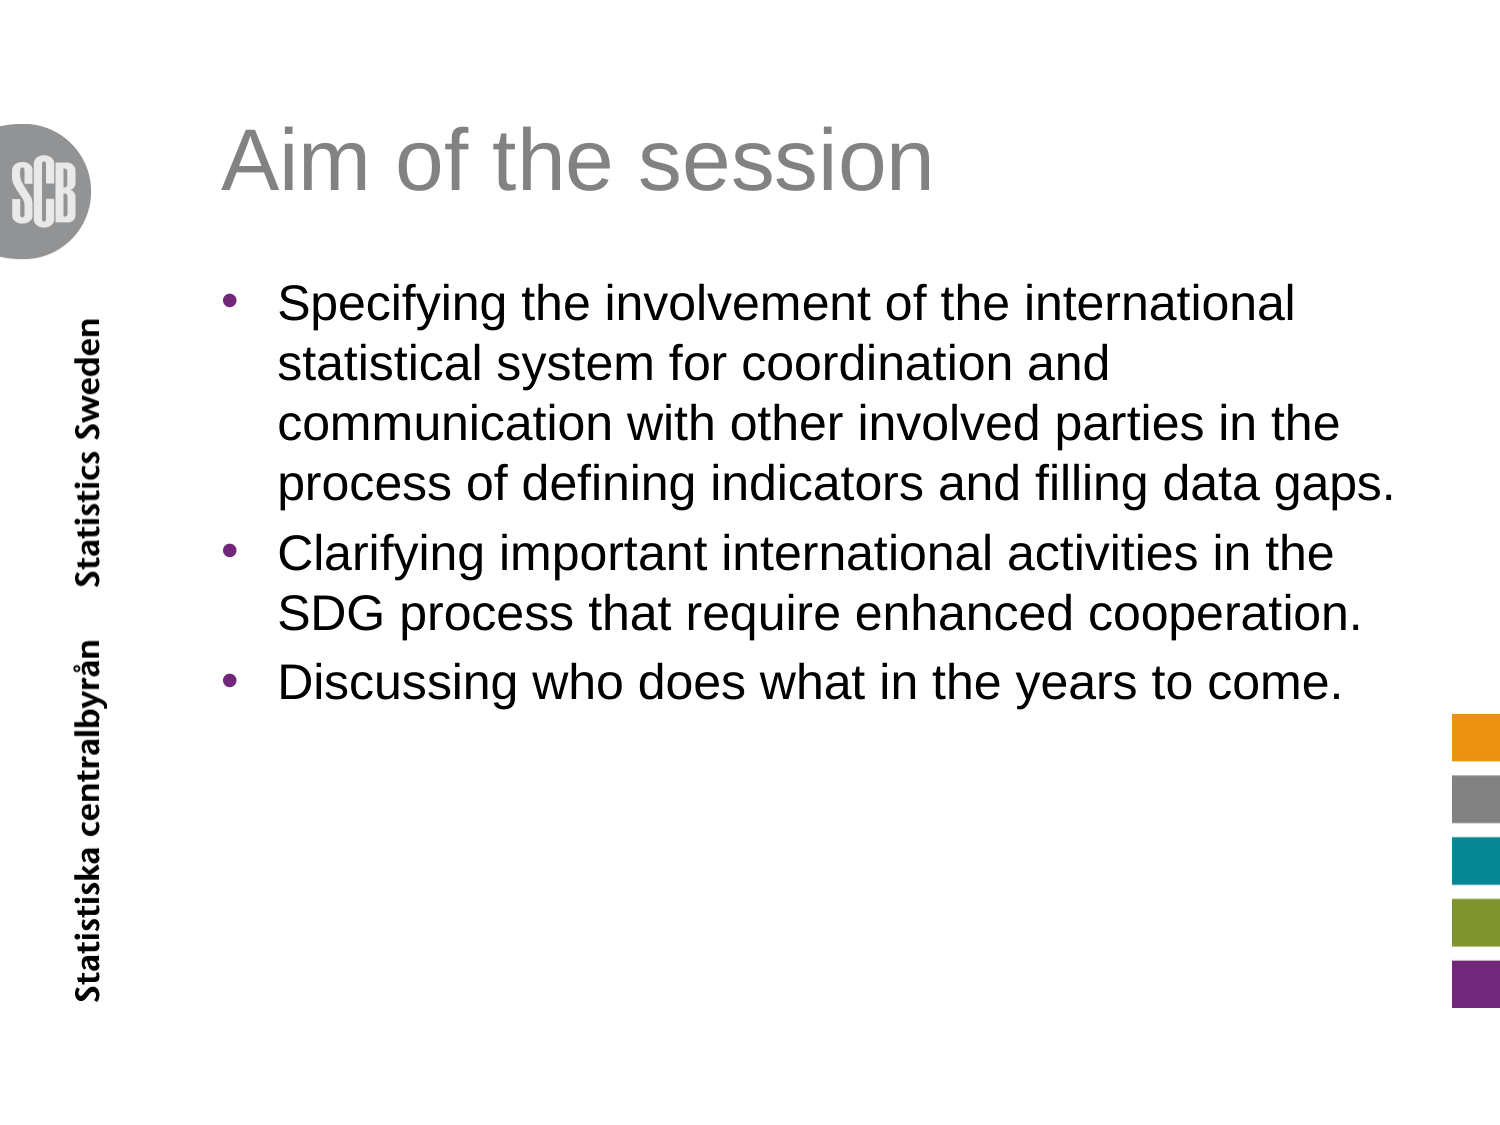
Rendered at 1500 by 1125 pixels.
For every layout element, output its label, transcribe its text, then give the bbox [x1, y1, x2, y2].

list Specifying the involvement of the international statistical system for coordination and communication with other involved parties in the process of defining indicators and filling data gaps. Clarifying important international activities in the SDG process that require enhanced cooperation. Discussing who does what in the years to come. [206, 262, 1425, 1005]
picture [0, 124, 107, 1002]
picture [1452, 714, 1500, 1008]
title Aim of the session [206, 62, 1425, 250]
